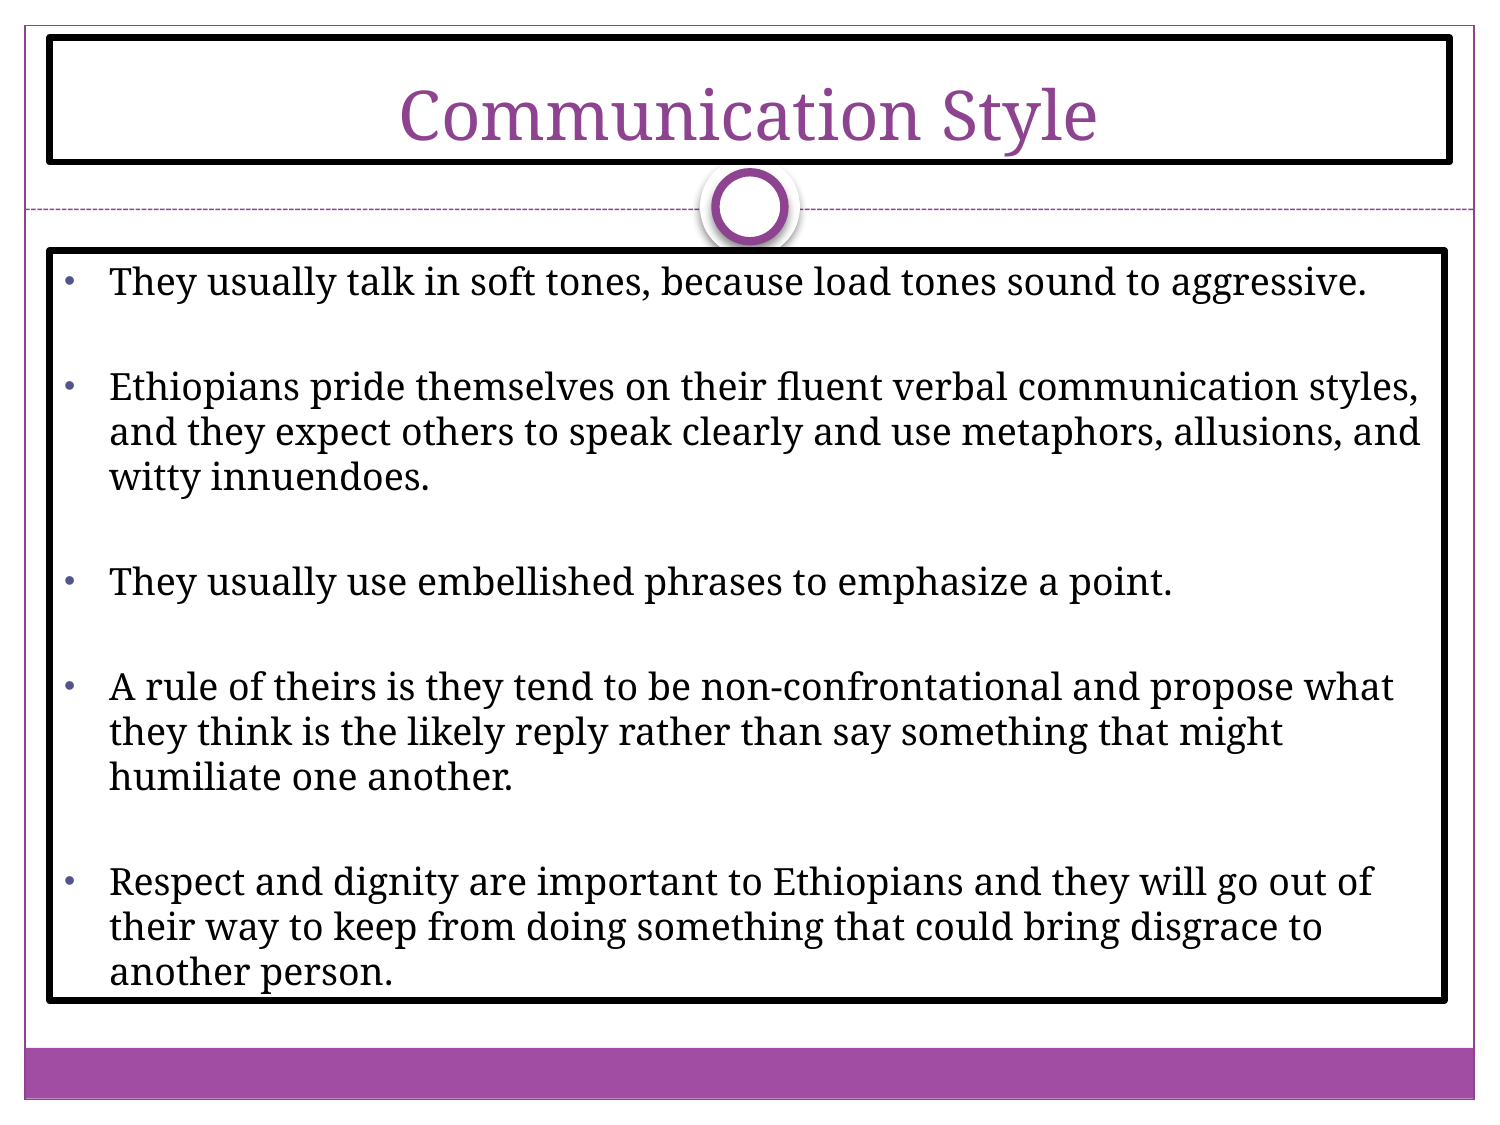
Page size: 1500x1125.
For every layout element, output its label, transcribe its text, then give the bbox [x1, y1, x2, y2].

title Communication Style [46, 34, 1453, 165]
list They usually talk in soft tones, because load tones sound to aggressive. Ethiopians pride themselves on their fluent verbal communication styles, and they expect others to speak clearly and use metaphors, allusions, and witty innuendoes. They usually use embellished phrases to emphasize a point. A rule of theirs is they tend to be non-confrontational and propose what they think is the likely reply rather than say something that might humiliate one another. Respect and dignity are important to Ethiopians and they will go out of their way to keep from doing something that could bring disgrace to another person. [46, 247, 1448, 1004]
